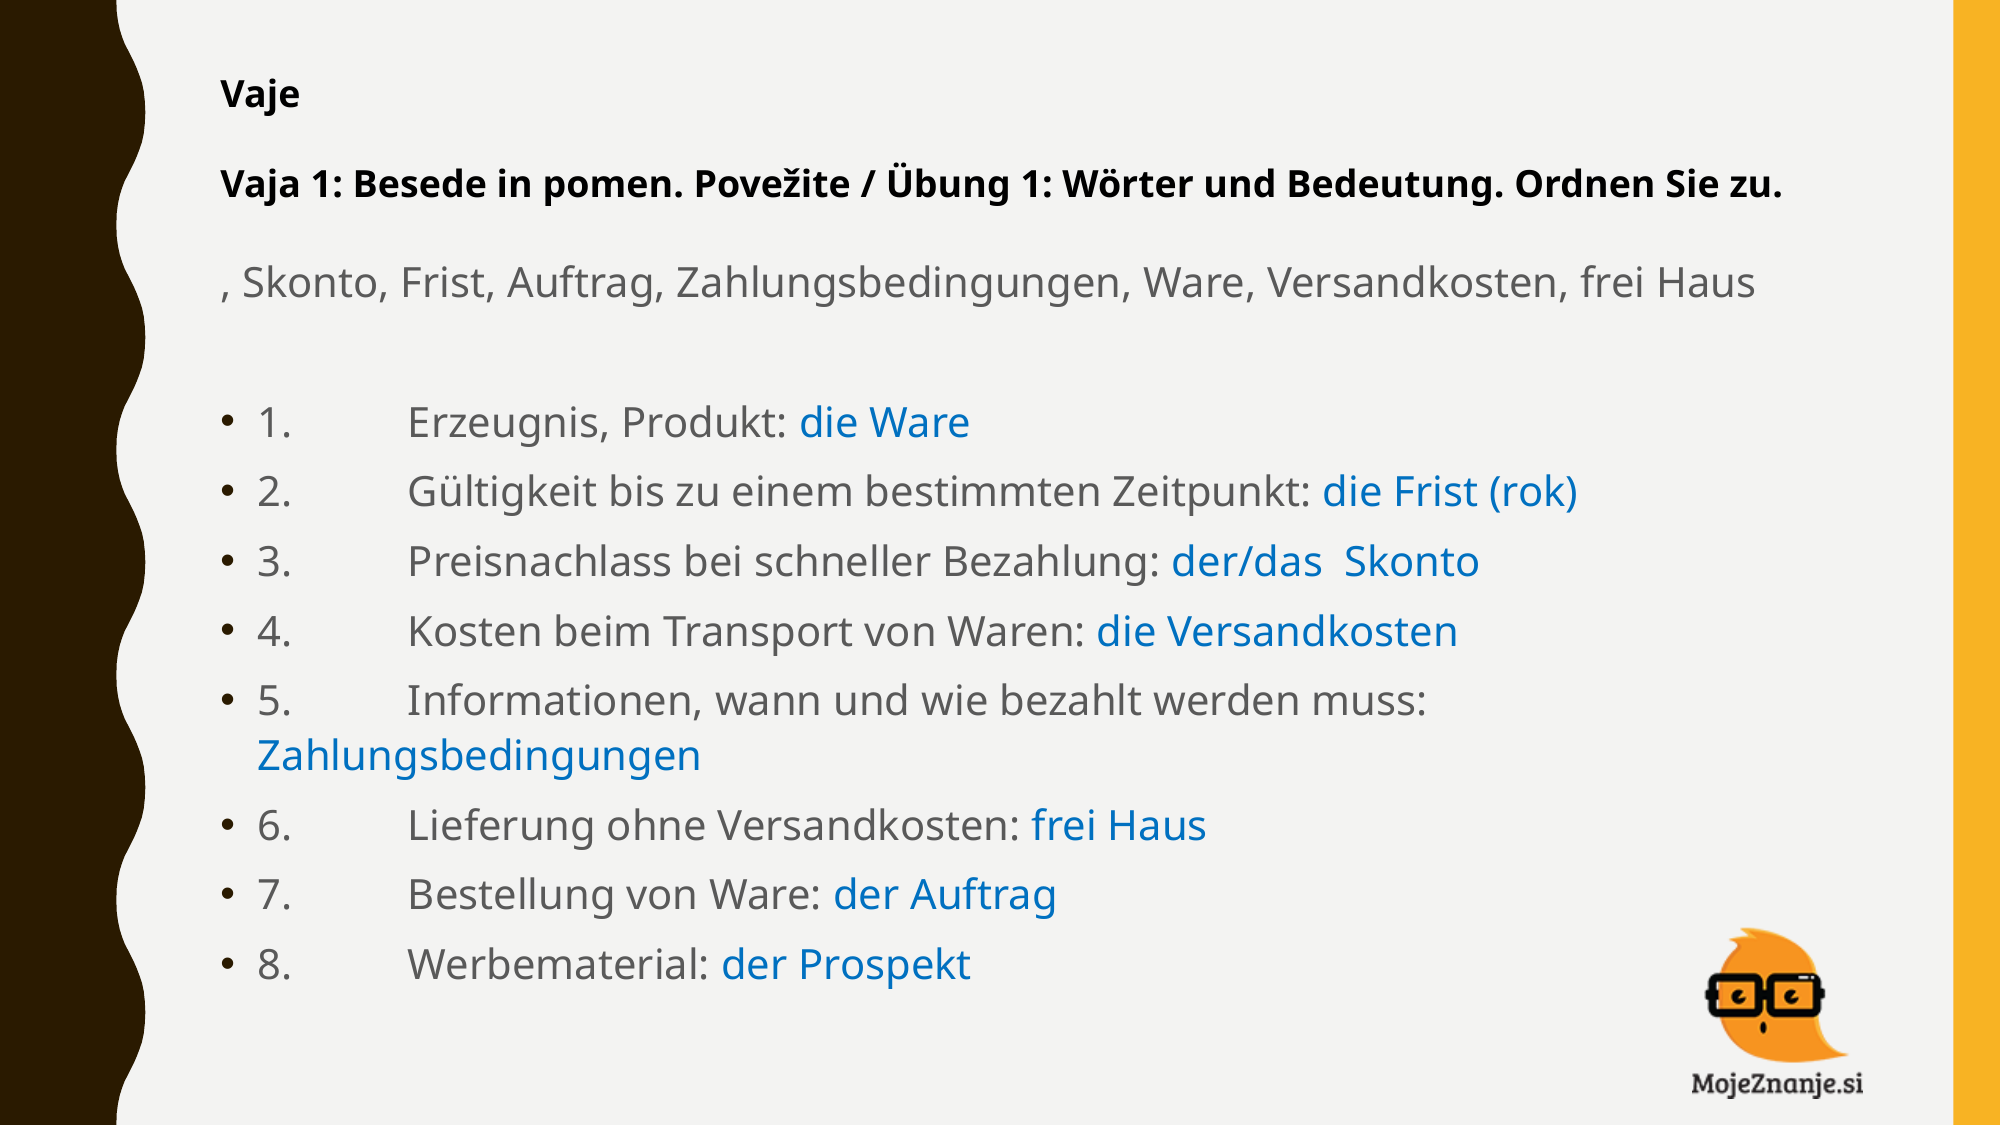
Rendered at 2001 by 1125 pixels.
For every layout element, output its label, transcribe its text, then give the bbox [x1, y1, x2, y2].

list , Skonto, Frist, Auftrag, Zahlungsbedingungen, Ware, Versandkosten, frei Haus 1. Erzeugnis, Produkt: die Ware 2. Gültigkeit bis zu einem bestimmten Zeitpunkt: die Frist (rok) 3. Preisnachlass bei schneller Bezahlung: der/das Skonto 4. Kosten beim Transport von Waren: die Versandkosten 5. Informationen, wann und wie bezahlt werden muss: Zahlungsbedingungen 6. Lieferung ohne Versandkosten: frei Haus 7. Bestellung von Ware: der Auftrag 8. Werbematerial: der Prospekt [205, 243, 1875, 1041]
title Vaje Vaja 1: Besede in pomen. Povežite / Übung 1: Wörter und Bedeutung. Ordnen Sie zu. [205, 62, 1875, 243]
picture [1692, 1041, 1863, 1099]
